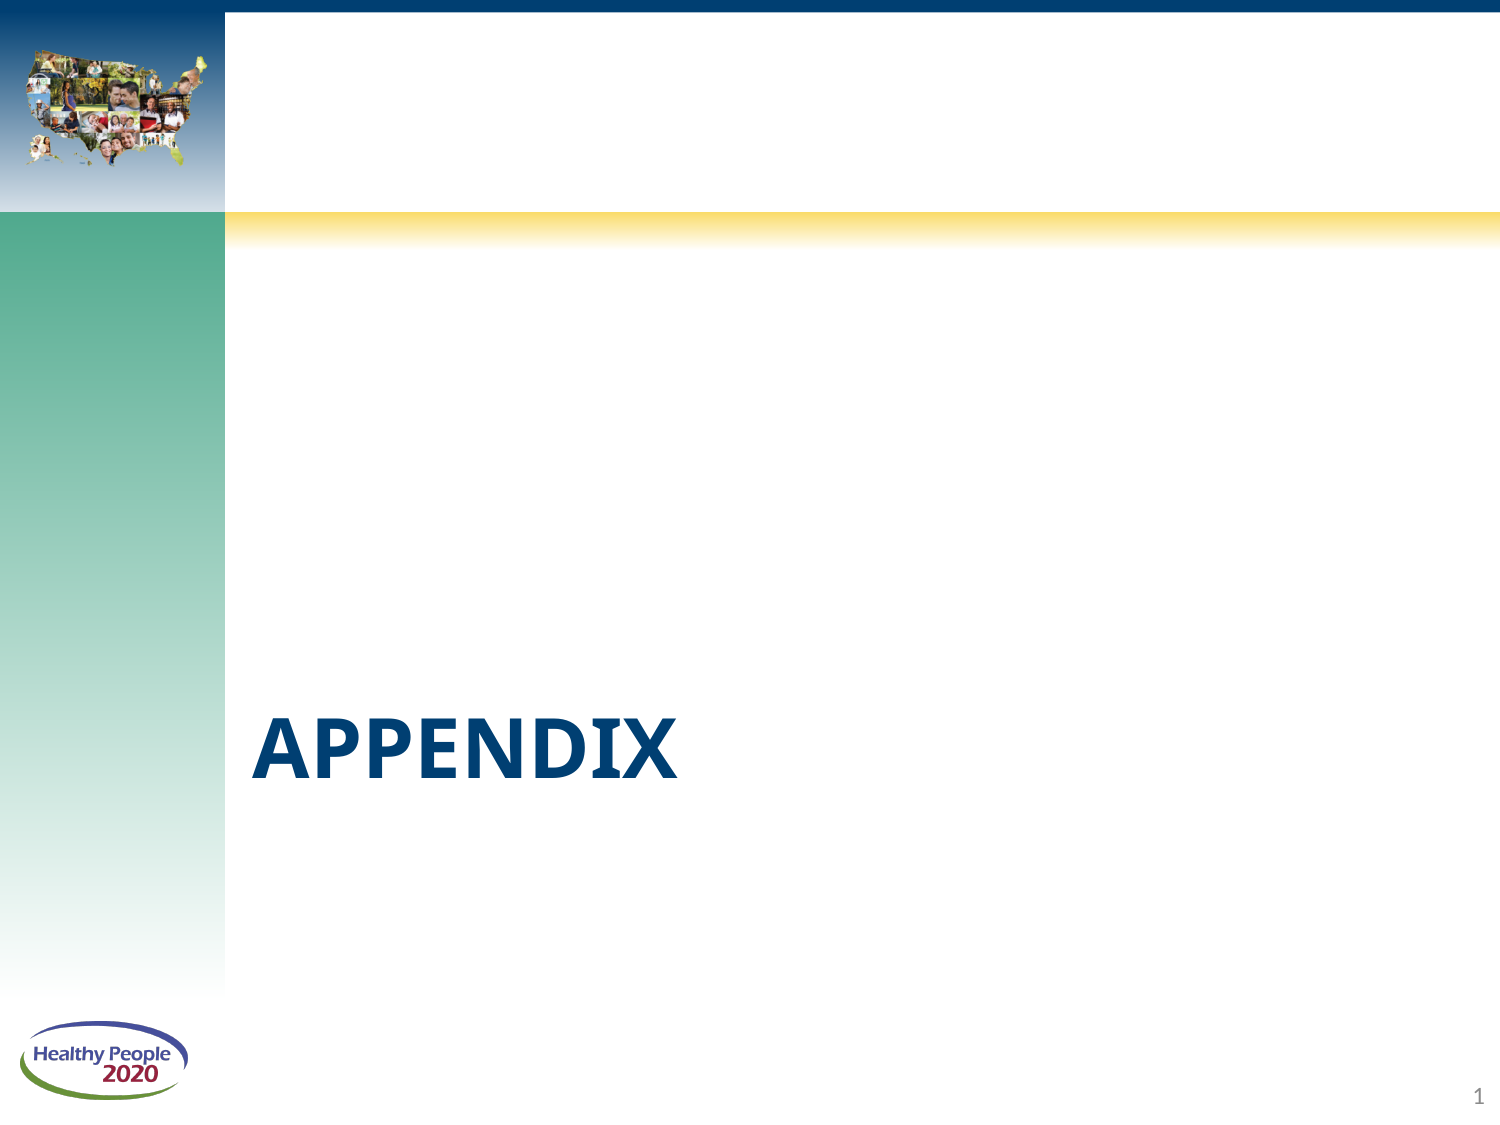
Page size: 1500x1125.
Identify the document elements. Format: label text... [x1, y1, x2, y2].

title Appendix [237, 687, 1245, 912]
picture [20, 1021, 188, 1100]
picture [24, 50, 208, 169]
text_box 1 [1400, 1065, 1500, 1125]
